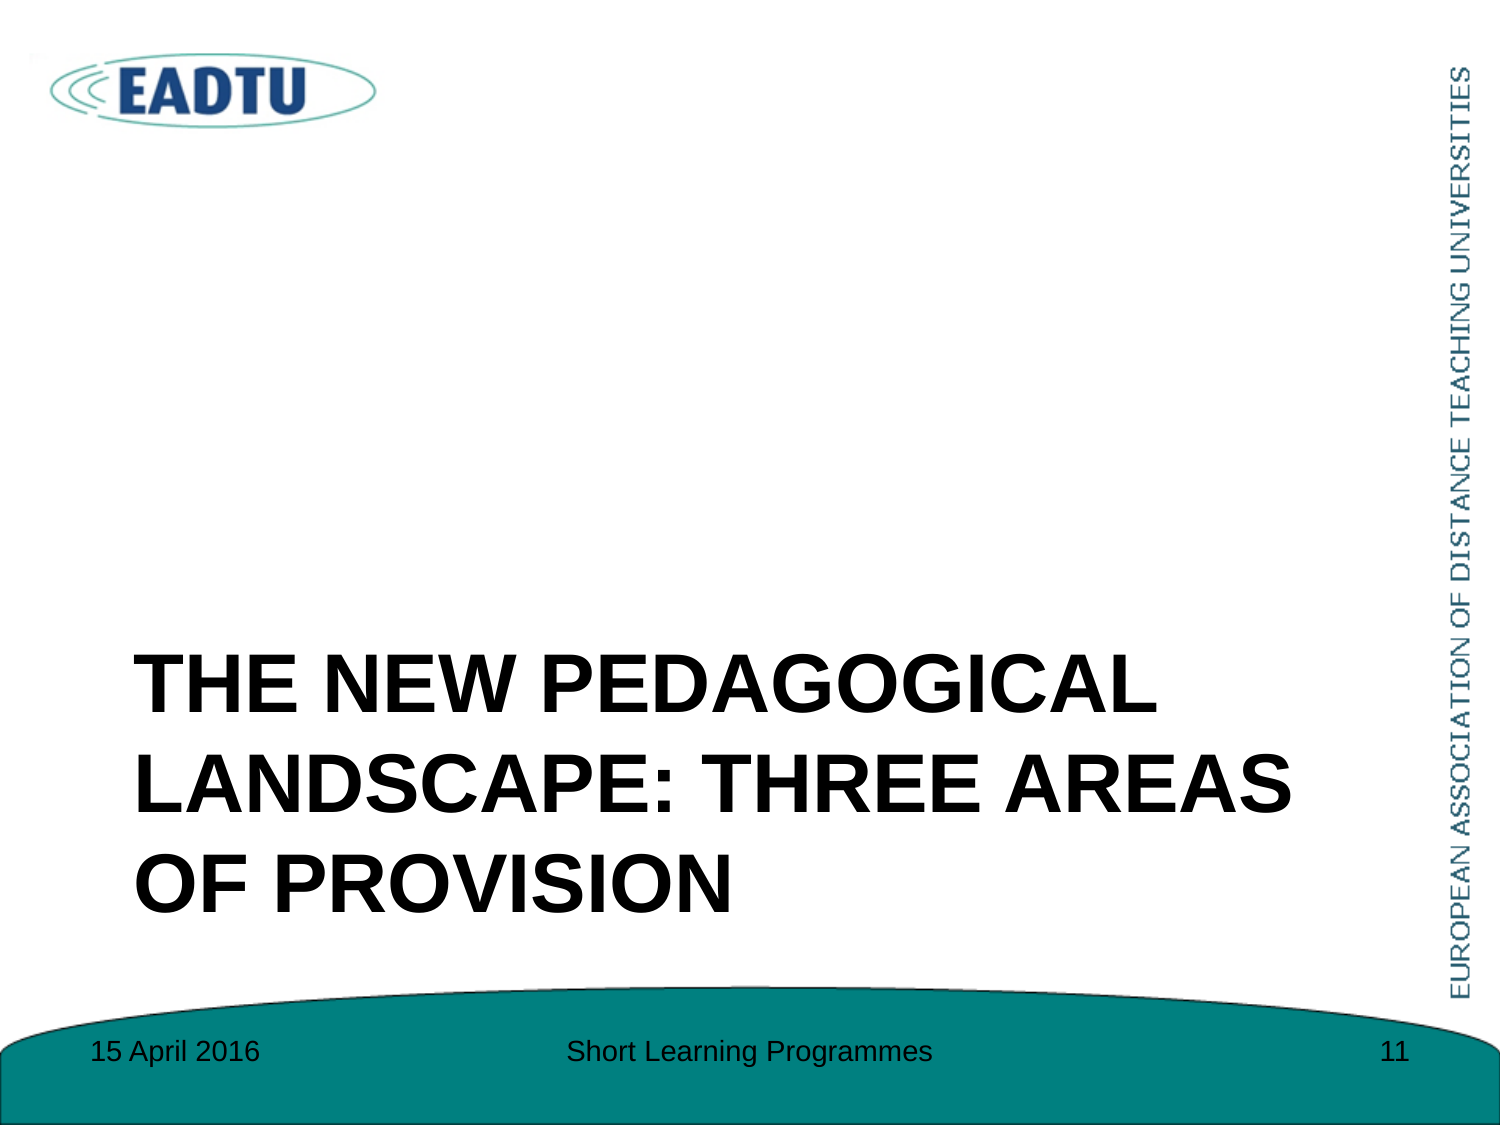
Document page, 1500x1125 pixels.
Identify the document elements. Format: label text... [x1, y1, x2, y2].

picture [0, 0, 1500, 1125]
footer Short Learning Programmes [512, 1024, 988, 1103]
slide_number 11 [1074, 1024, 1426, 1103]
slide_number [74, 1024, 426, 1103]
title The new pedagogical landscape: three areas of Provision [118, 621, 1394, 947]
